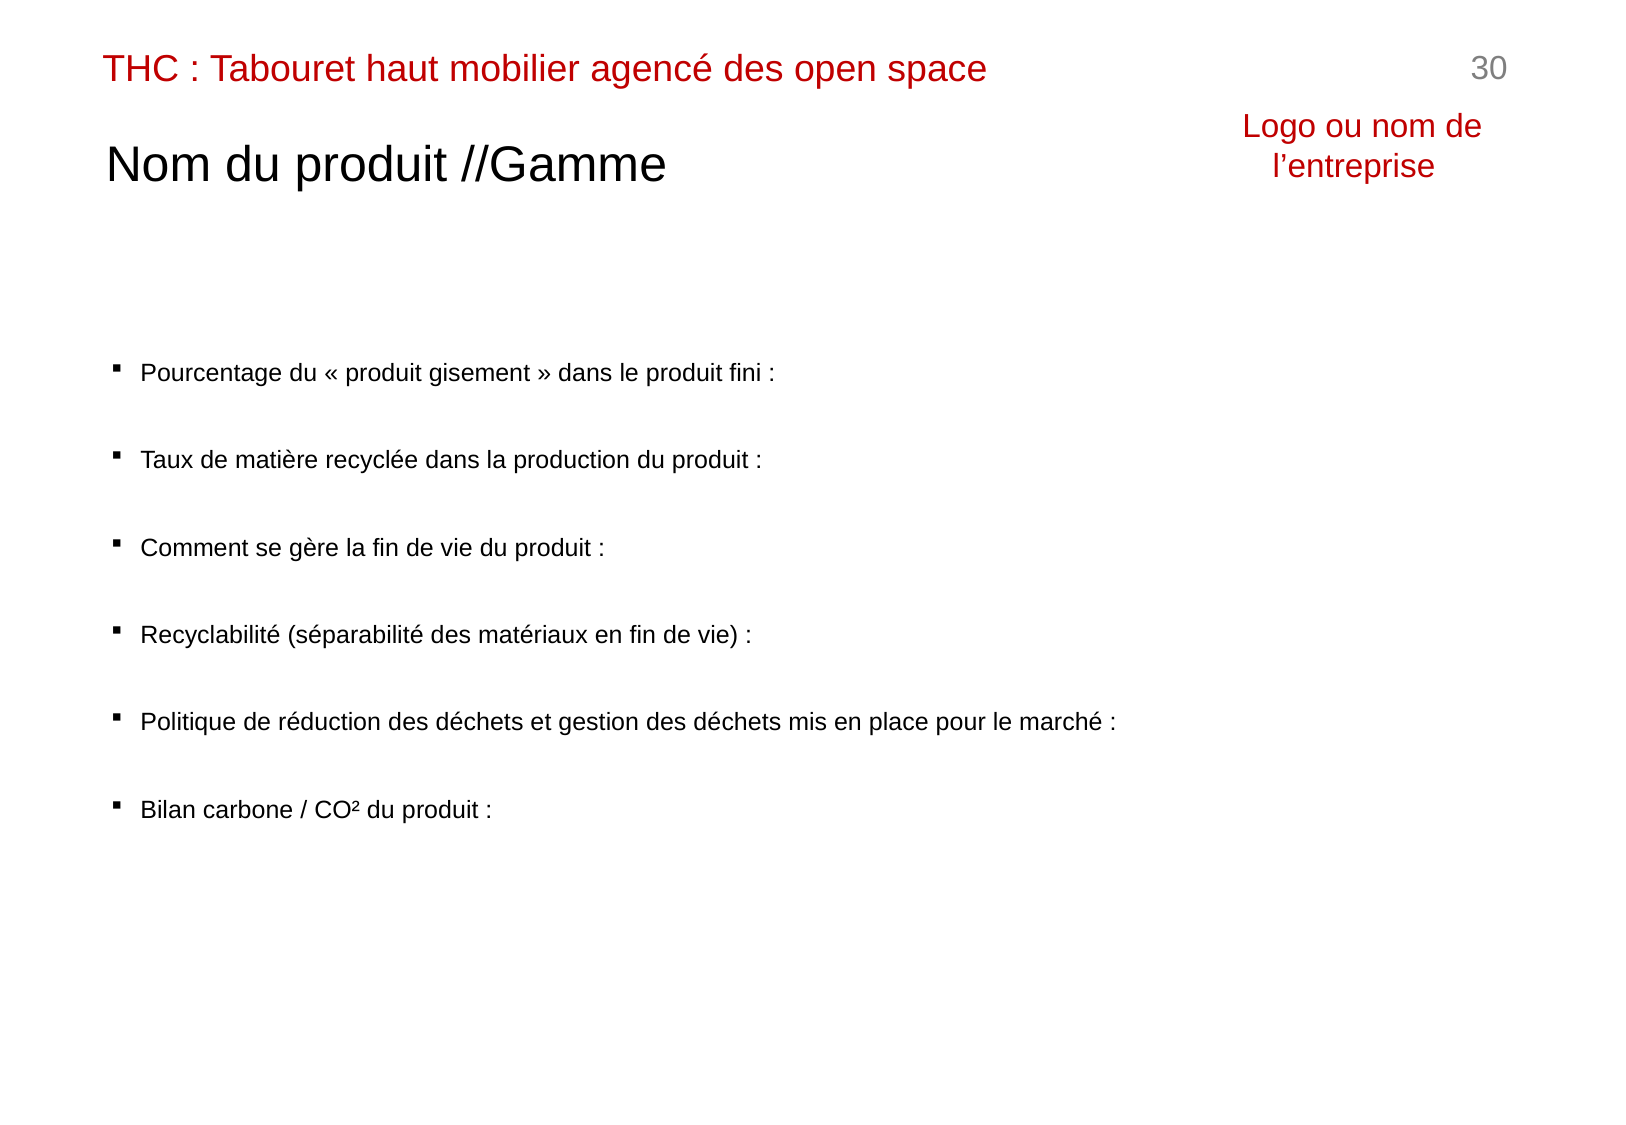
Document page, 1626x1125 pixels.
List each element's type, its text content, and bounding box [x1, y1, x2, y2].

list Nom du produit //Gamme [91, 109, 1523, 215]
text_box Pourcentage du « produit gisement » dans le produit fini : Taux de matière recyclée dans la production du produit : Comment se gère la fin de vie du produit : Recyclabilité (séparabilité des matériaux en fin de vie) : Politique de réduction des déchets et gestion des déchets mis en place pour le marché : Bilan carbone / CO² du produit : [81, 304, 1333, 1067]
slide_number 30 [1426, 19, 1523, 91]
title THC : Tabouret haut mobilier agencé des open space [102, 19, 1426, 109]
text_box Logo ou nom de l’entreprise [1141, 91, 1567, 197]
